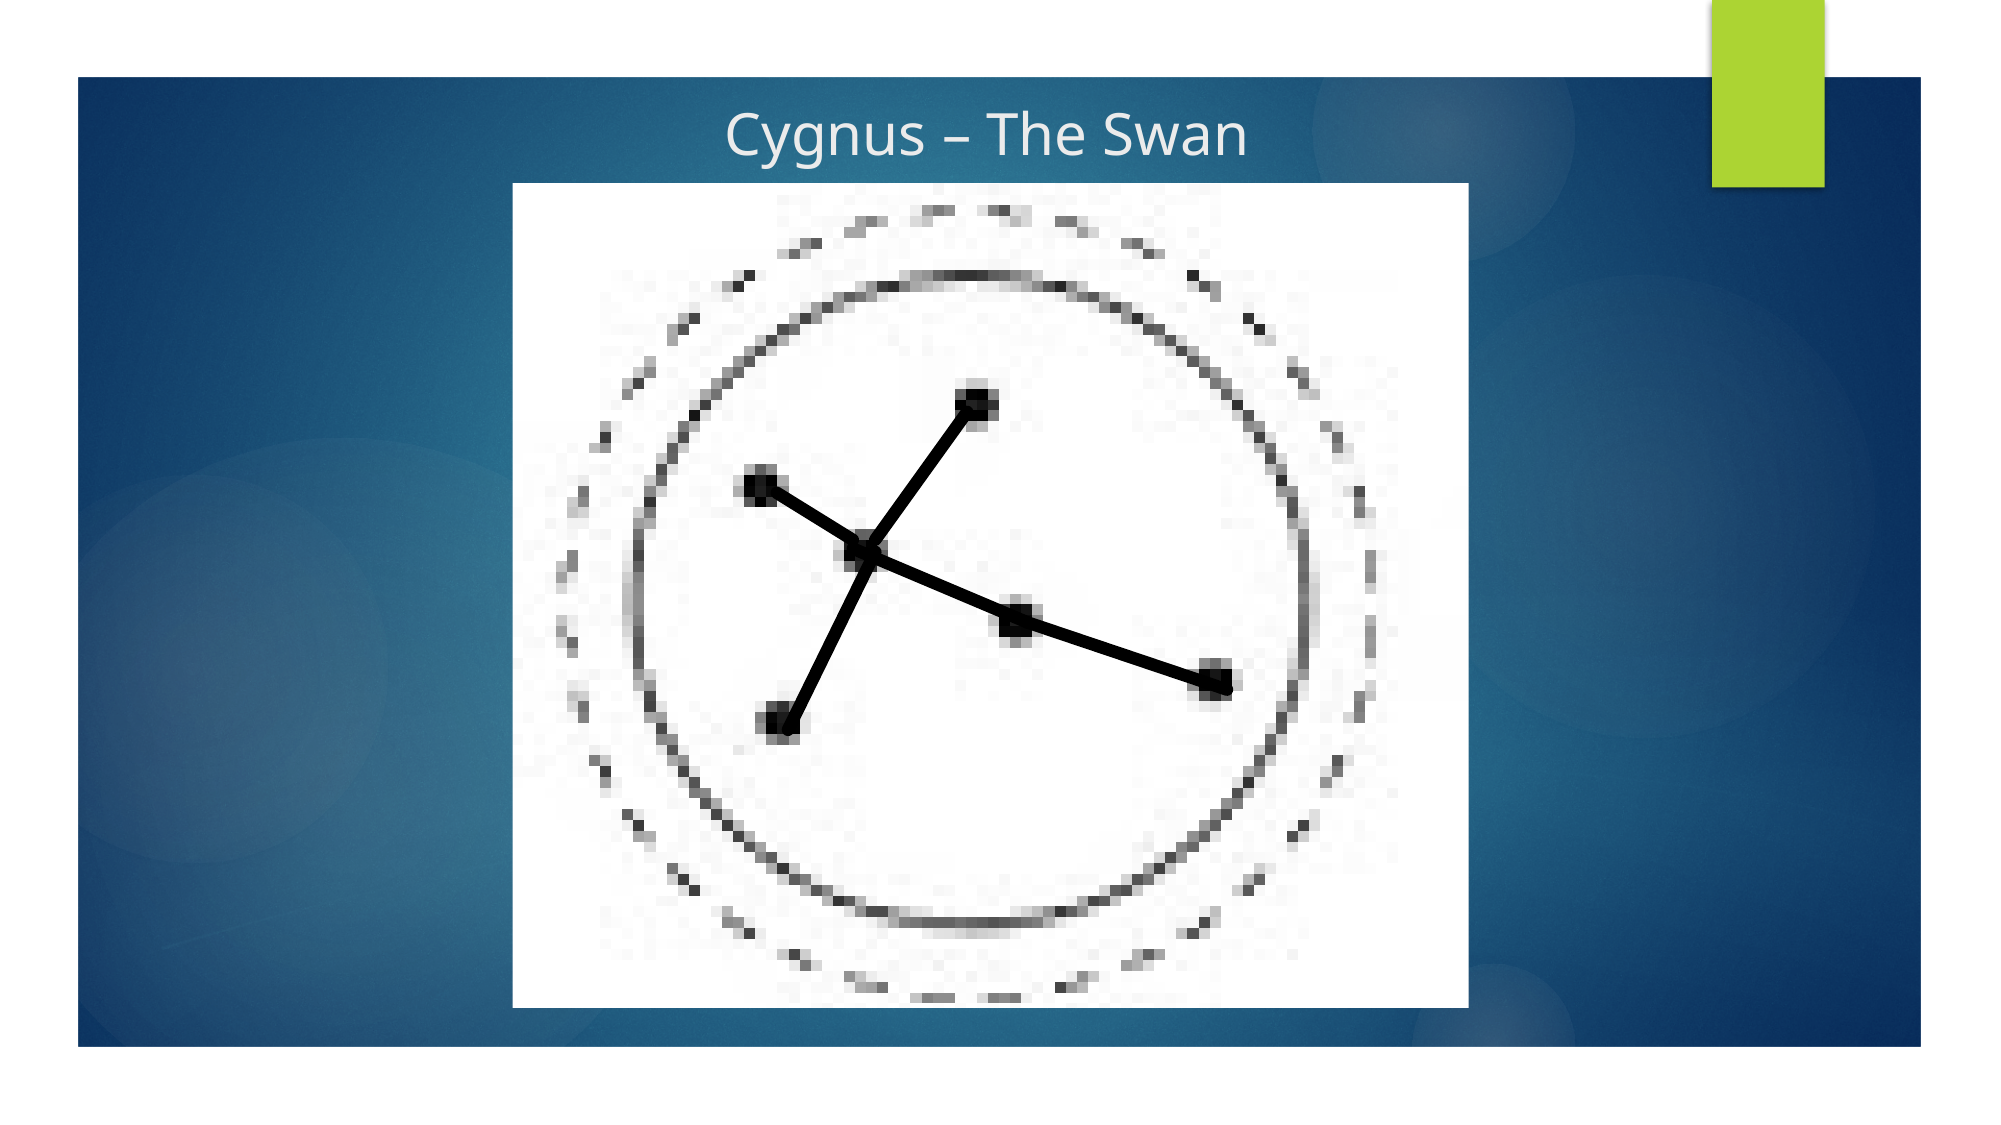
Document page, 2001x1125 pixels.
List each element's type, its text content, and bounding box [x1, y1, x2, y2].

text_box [854, 548, 1028, 623]
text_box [787, 551, 876, 731]
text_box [875, 411, 968, 540]
text_box Cygnus – The Swan [263, 69, 1712, 175]
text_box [776, 492, 854, 541]
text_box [1027, 622, 1228, 690]
picture [512, 183, 1469, 1008]
